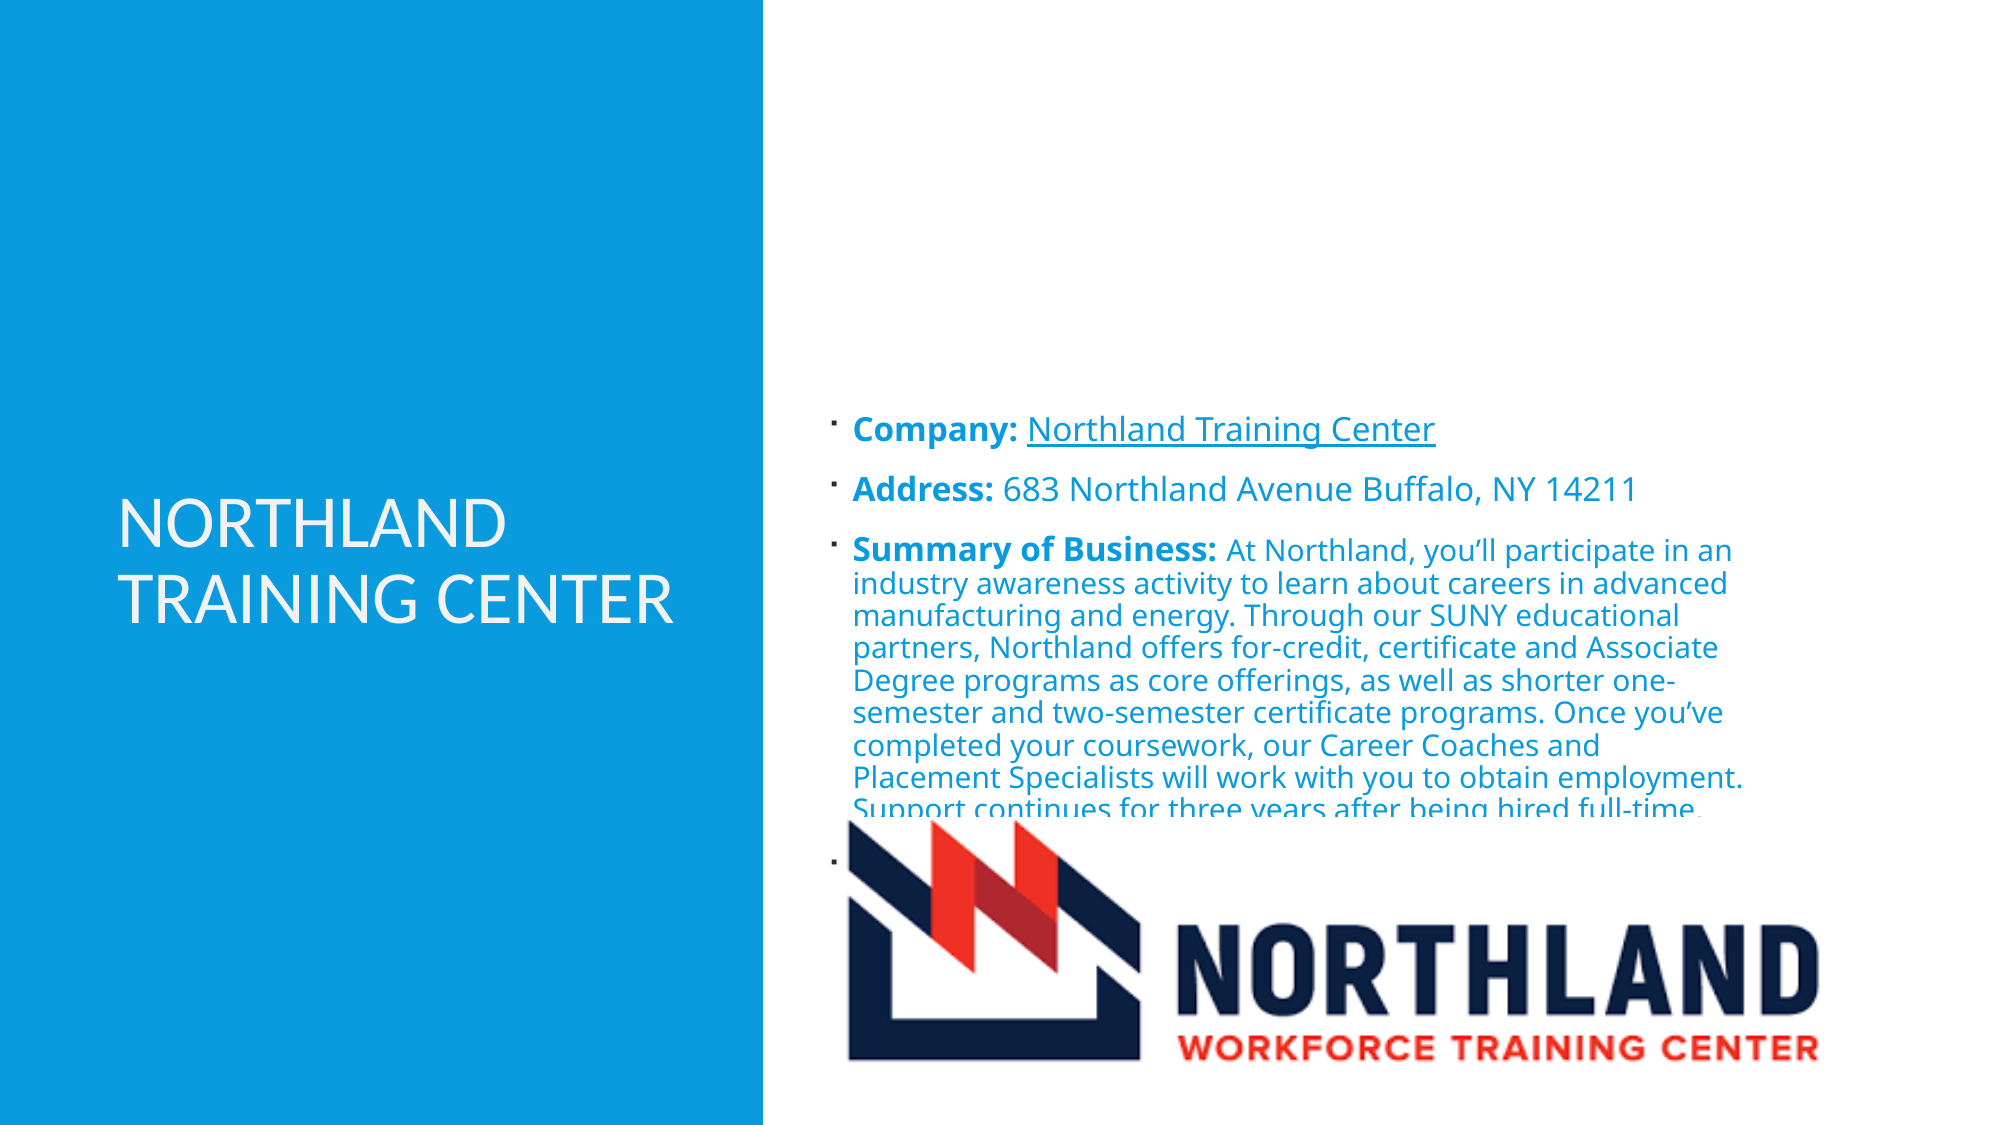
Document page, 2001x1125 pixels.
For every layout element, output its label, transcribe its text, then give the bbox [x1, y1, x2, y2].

text_box [0, 0, 762, 1125]
list Company: Northland Training Center Address: 683 Northland Avenue Buffalo, NY 14211 Summary of Business: At Northland, you’ll participate in an industry awareness activity to learn about careers in advanced manufacturing and energy. Through our SUNY educational partners, Northland offers for-credit, certificate and Associate Degree programs as core offerings, as well as shorter one-semester and two-semester certificate programs. Once you’ve completed your coursework, our Career Coaches and Placement Specialists will work with you to obtain employment. Support continues for three years after being hired full-time. Participate Requirements: Northland Workforce Training Center is uniquely designed for individuals 18 years or older to reduce all the major barriers that prohibit students from enrolling and completing post-secondary education, such as transportation, childcare, academic readiness and affordability. [811, 219, 1767, 1070]
picture [843, 816, 1824, 1071]
text_box [762, 0, 2000, 1125]
title Northland training center [102, 137, 711, 988]
